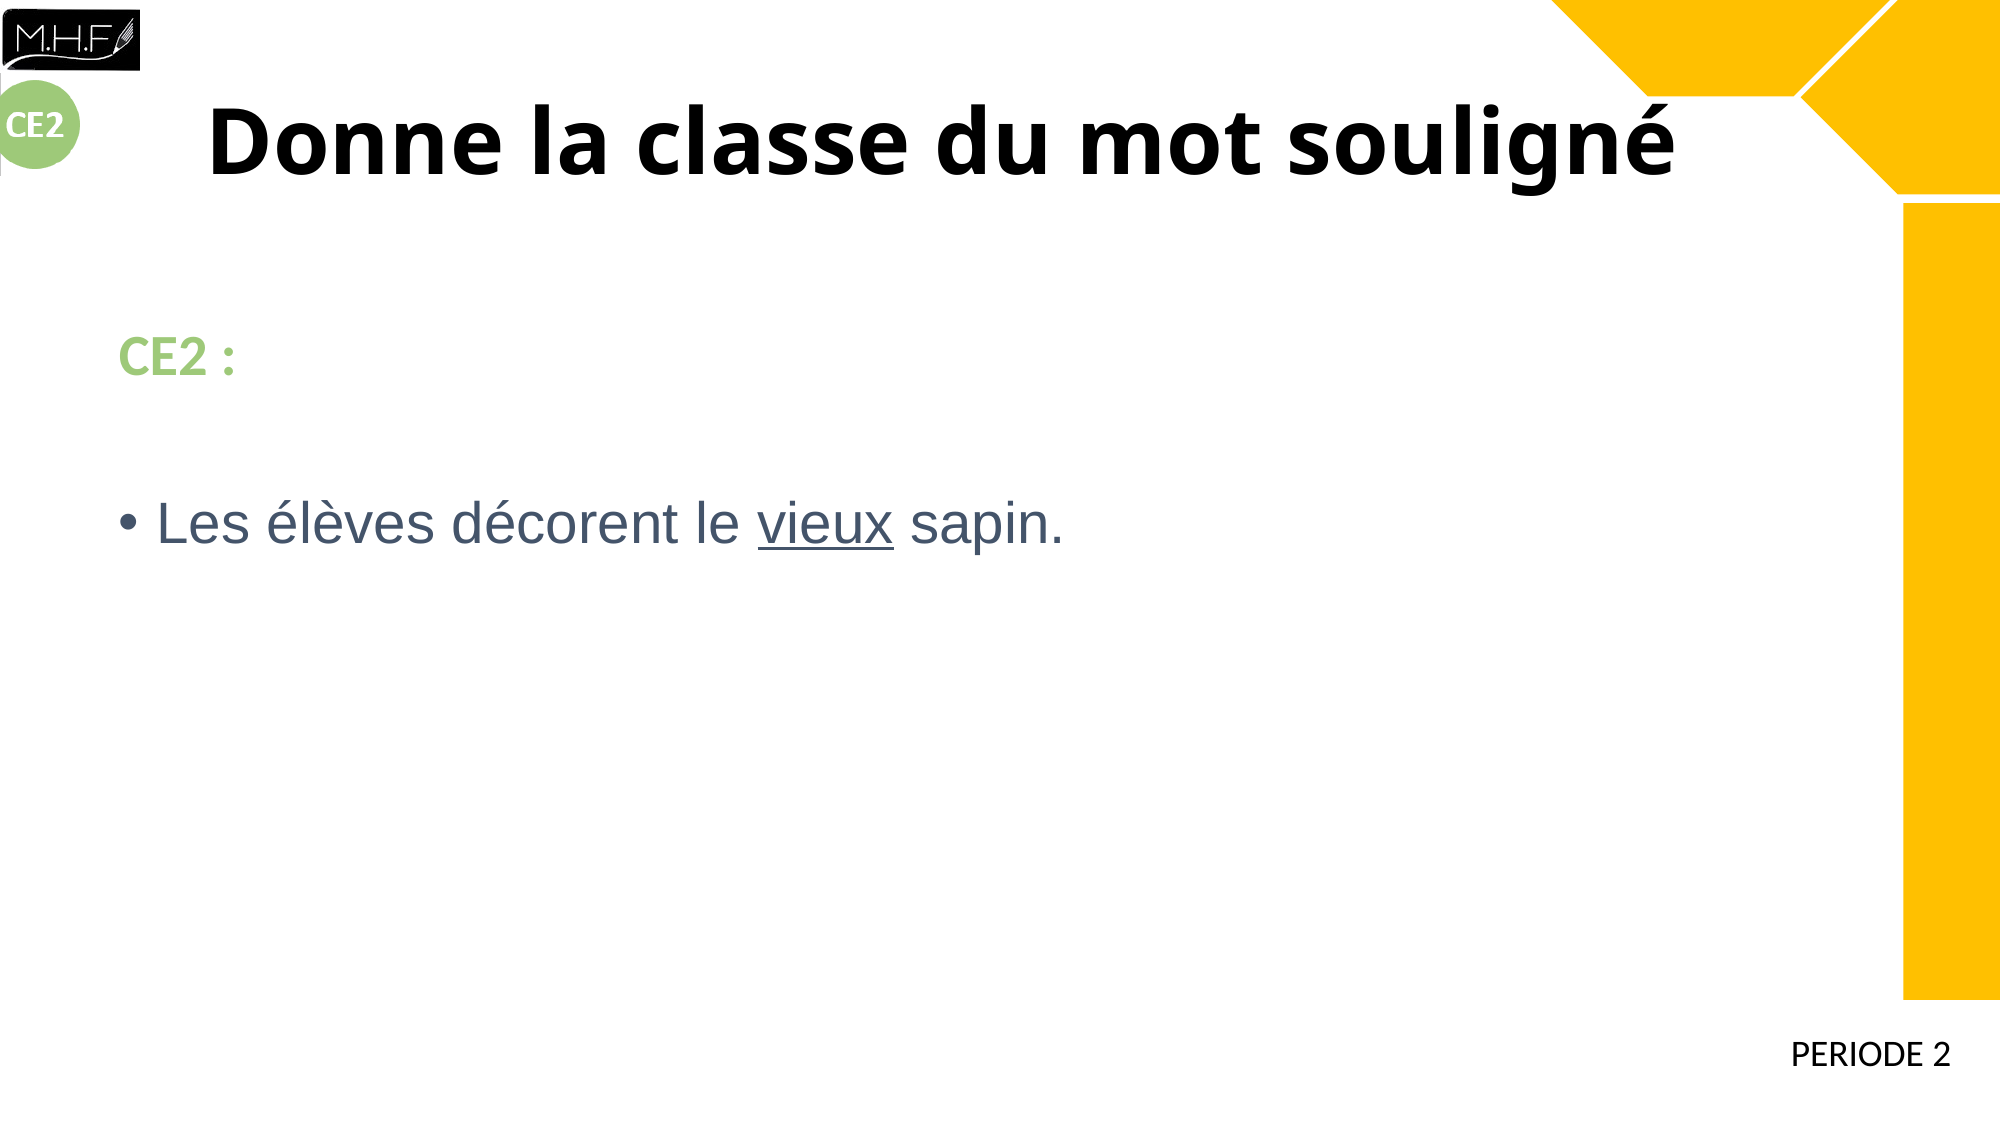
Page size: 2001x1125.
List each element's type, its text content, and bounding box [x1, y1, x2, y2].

text_box PERIODE 2 [1362, 1021, 1967, 1125]
title Donne la classe du mot souligné [190, 9, 1856, 280]
picture [0, 7, 140, 176]
list CE2 : Les élèves décorent le vieux sapin. [103, 317, 1770, 1032]
text_box [1902, 202, 2000, 1001]
text_box [1799, 0, 2000, 196]
text_box [1549, 0, 1892, 98]
